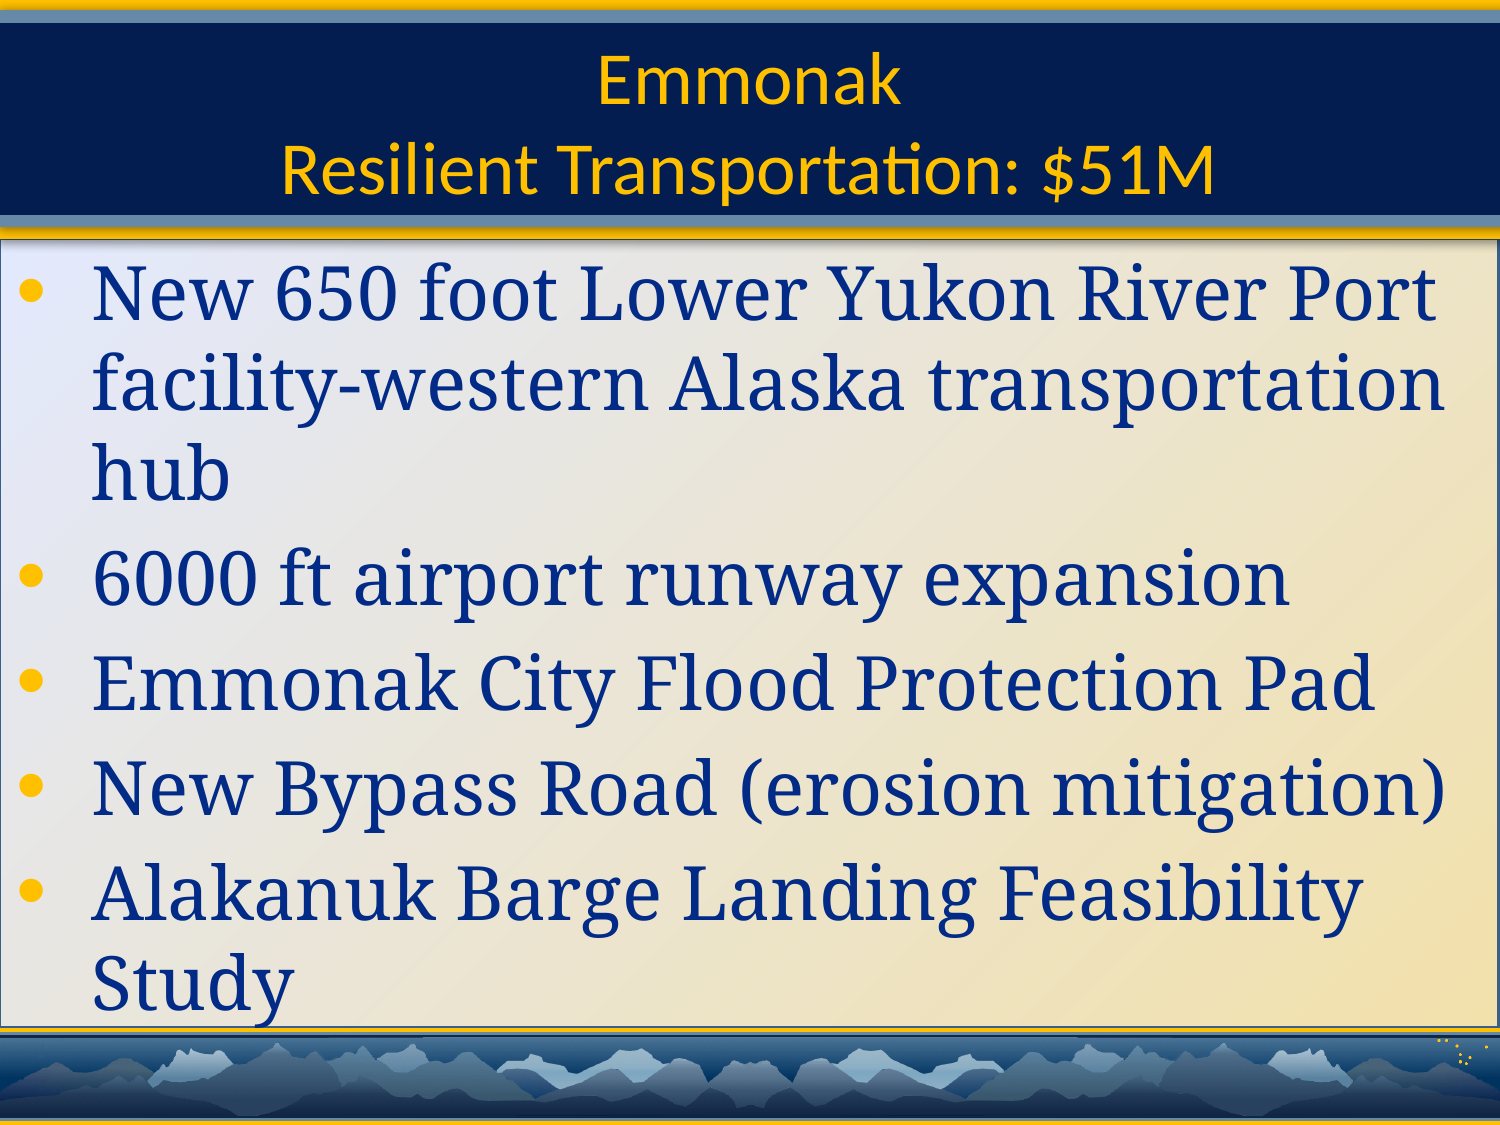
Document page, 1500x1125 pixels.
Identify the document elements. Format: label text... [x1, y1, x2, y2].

list New 650 foot Lower Yukon River Port facility-western Alaska transportation hub 6000 ft airport runway expansion Emmonak City Flood Protection Pad New Bypass Road (erosion mitigation) Alakanuk Barge Landing Feasibility Study [1, 237, 1500, 1038]
title Emmonak Resilient Transportation: $51M [0, 25, 1500, 213]
picture [0, 1028, 1500, 1125]
